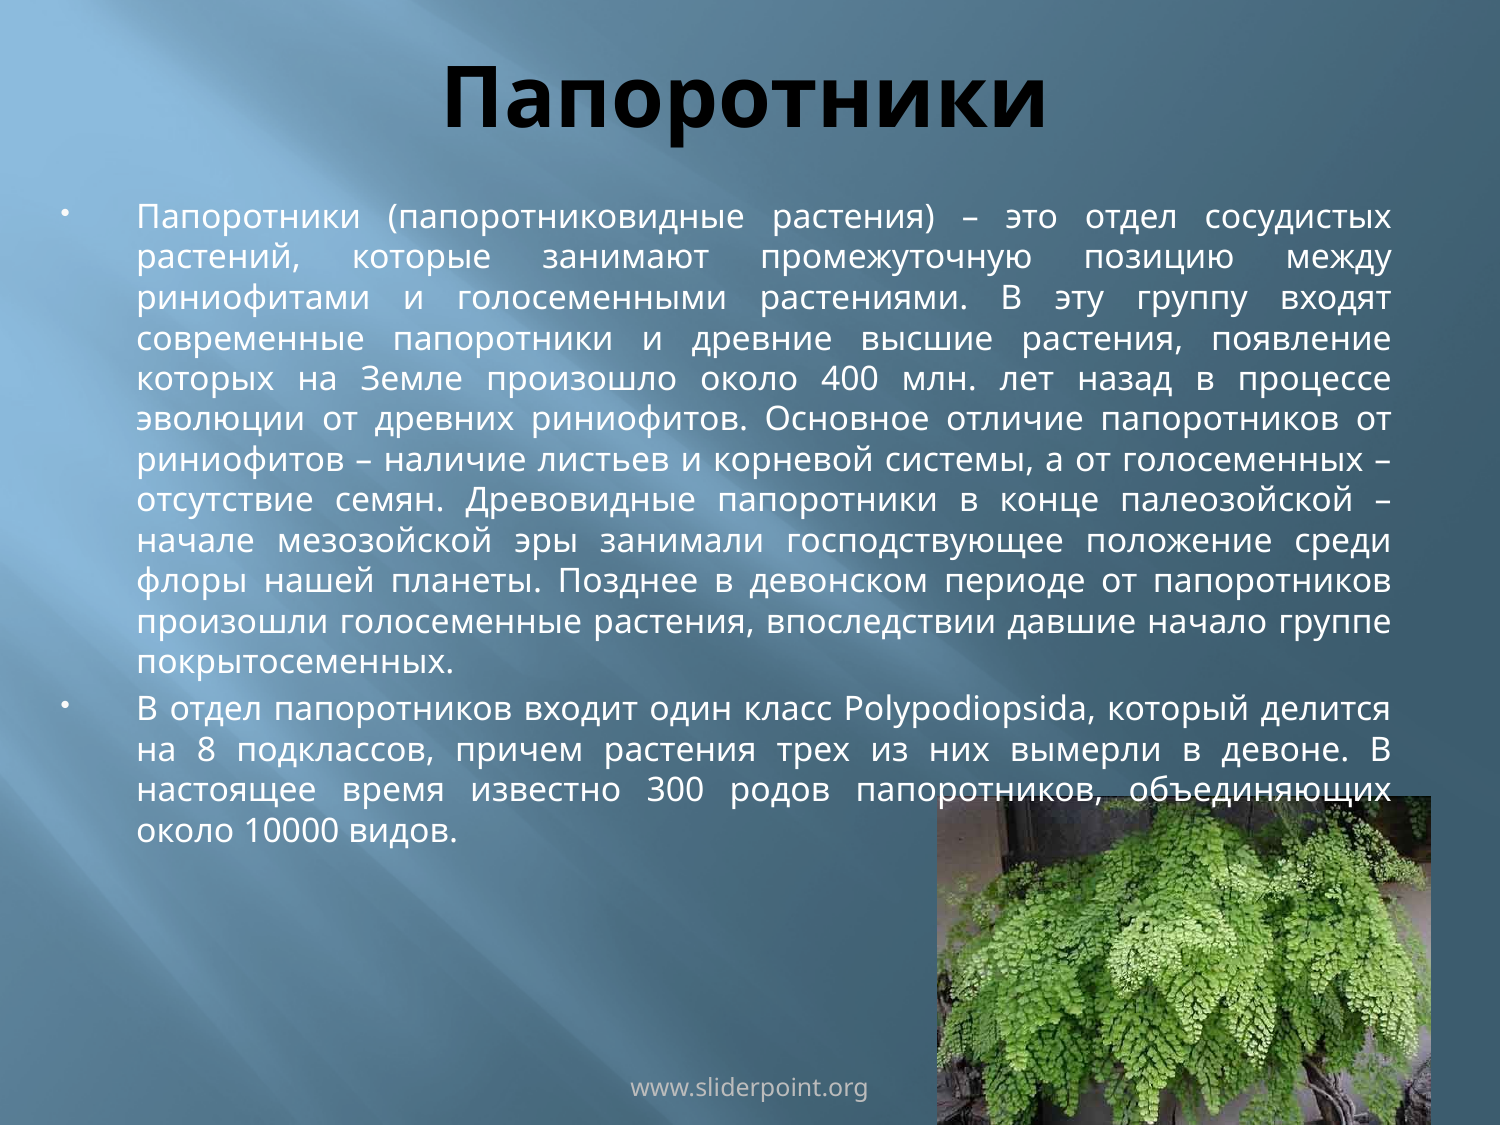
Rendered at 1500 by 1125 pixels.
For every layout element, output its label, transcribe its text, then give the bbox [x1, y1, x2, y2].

picture [937, 796, 1432, 1125]
title Папоротники [70, 0, 1421, 188]
footer www.sliderpoint.org [512, 1052, 937, 1113]
list Папоротники (папоротниковидные растения) – это отдел сосудистых растений, которые занимают промежуточную позицию между риниофитами и голосеменными растениями. В эту группу входят современные папоротники и древние высшие растения, появление которых на Земле произошло около 400 млн. лет назад в процессе эволюции от древних риниофитов. Основное отличие папоротников от риниофитов – наличие листьев и корневой системы, а от голосеменных – отсутствие семян. Древовидные папоротники в конце палеозойской – начале мезозойской эры занимали господствующее положение среди флоры нашей планеты. Позднее в девонском периоде от папоротников произошли голосеменные растения, впоследствии давшие начало группе покрытосеменных. В отдел папоротников входит один класс Polypodiopsida, который делится на 8 подклассов, причем растения трех из них вымерли в девоне. В настоящее время известно 300 родов папоротников, объединяющих около 10000 видов. [46, 187, 1407, 879]
